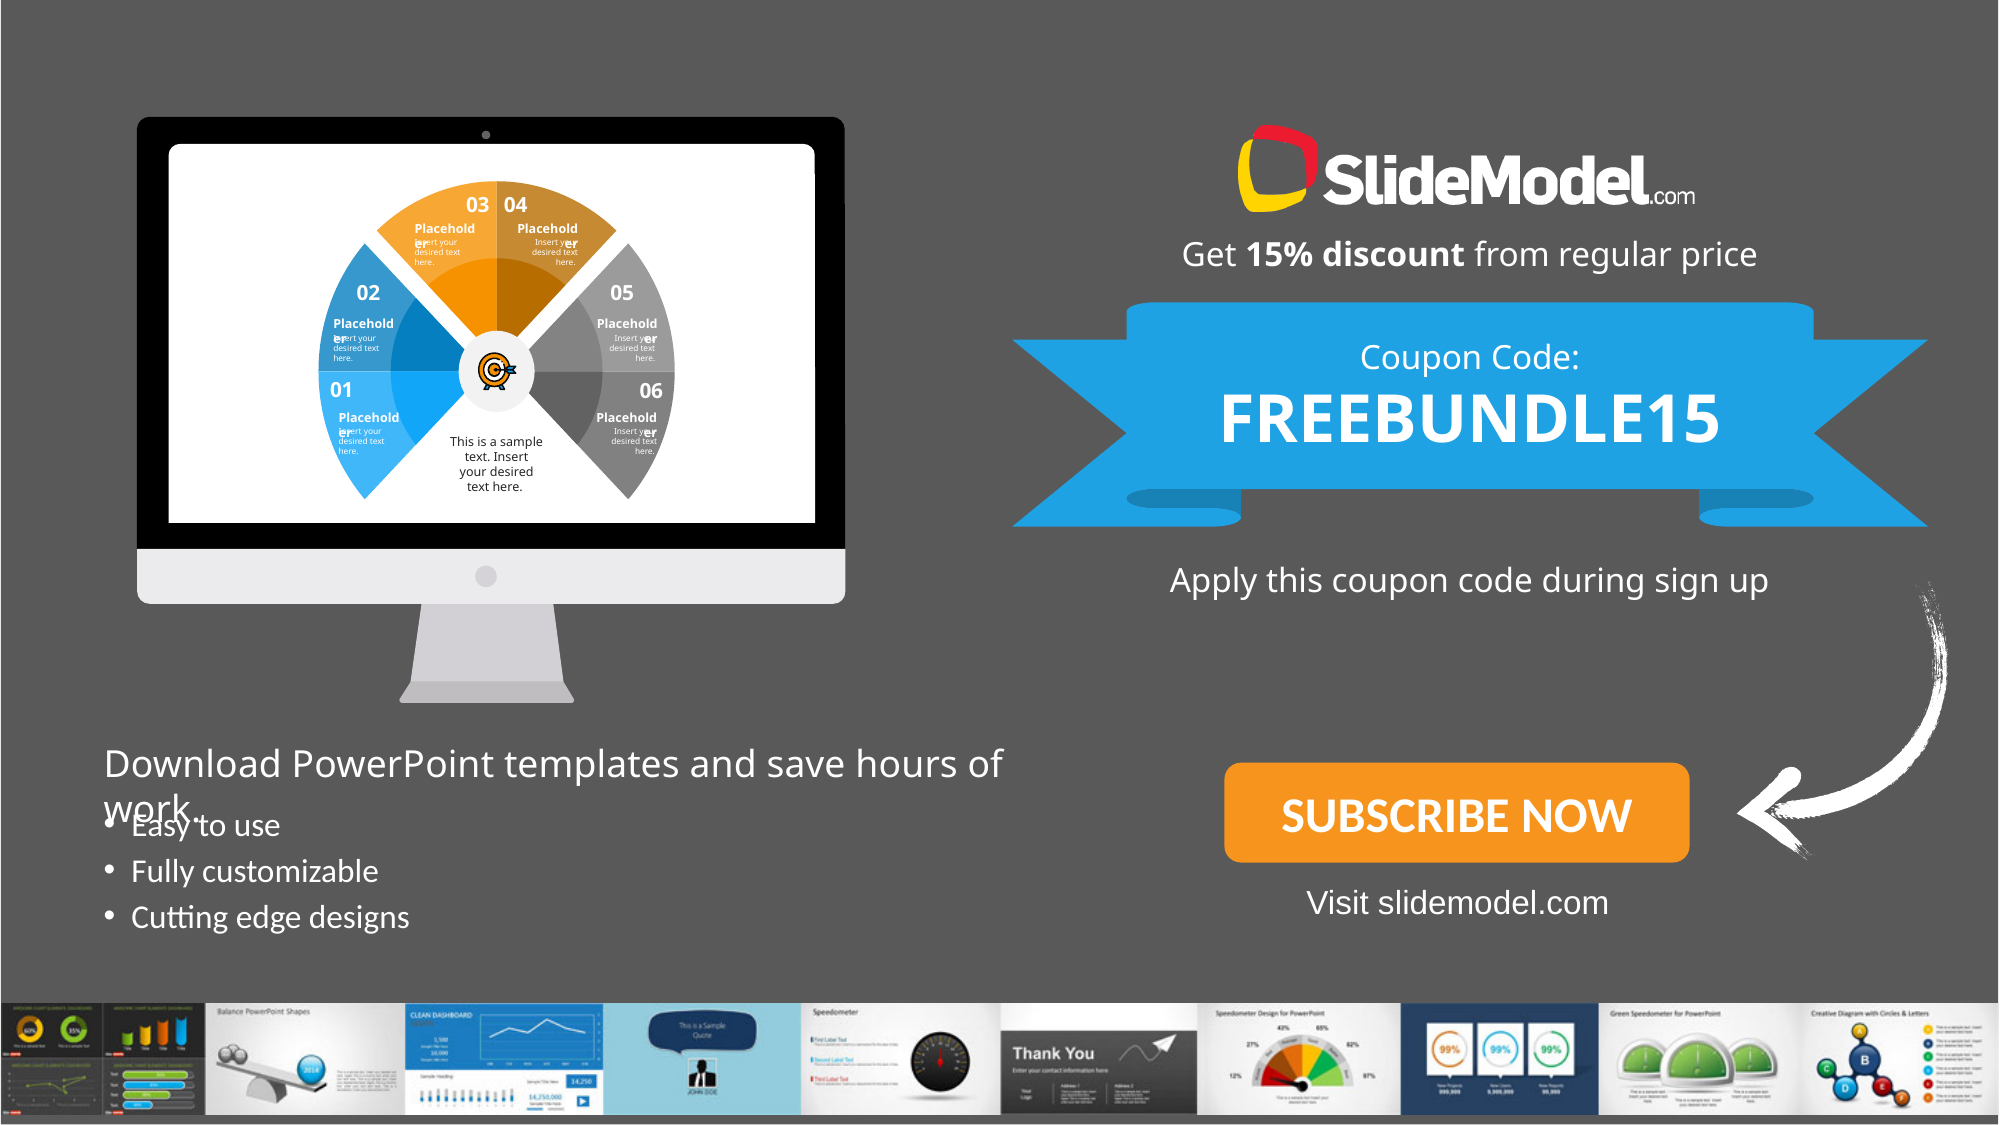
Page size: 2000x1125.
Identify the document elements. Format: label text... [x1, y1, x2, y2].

text_box Visit slidemodel.com [1248, 875, 1668, 927]
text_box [318, 181, 675, 500]
text_box [1012, 302, 1929, 527]
text_box Easy to use Fully customizable Cutting edge designs [88, 838, 863, 943]
text_box Get 15% discount from regular price [1058, 225, 1882, 280]
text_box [136, 116, 846, 704]
text_box SUBSCRIBE NOW [1223, 761, 1691, 864]
text_box Coupon Code: FREEBUNDLE15 [1173, 328, 1768, 464]
picture [1, 1003, 1999, 1115]
text_box [1736, 594, 1949, 861]
picture [1237, 125, 1695, 212]
text_box Apply this coupon code during sign up [1129, 551, 1811, 607]
text_box Download PowerPoint templates and save hours of work. [88, 732, 1059, 838]
text_box [1929, 587, 1937, 601]
text_box [0, 0, 1999, 1125]
